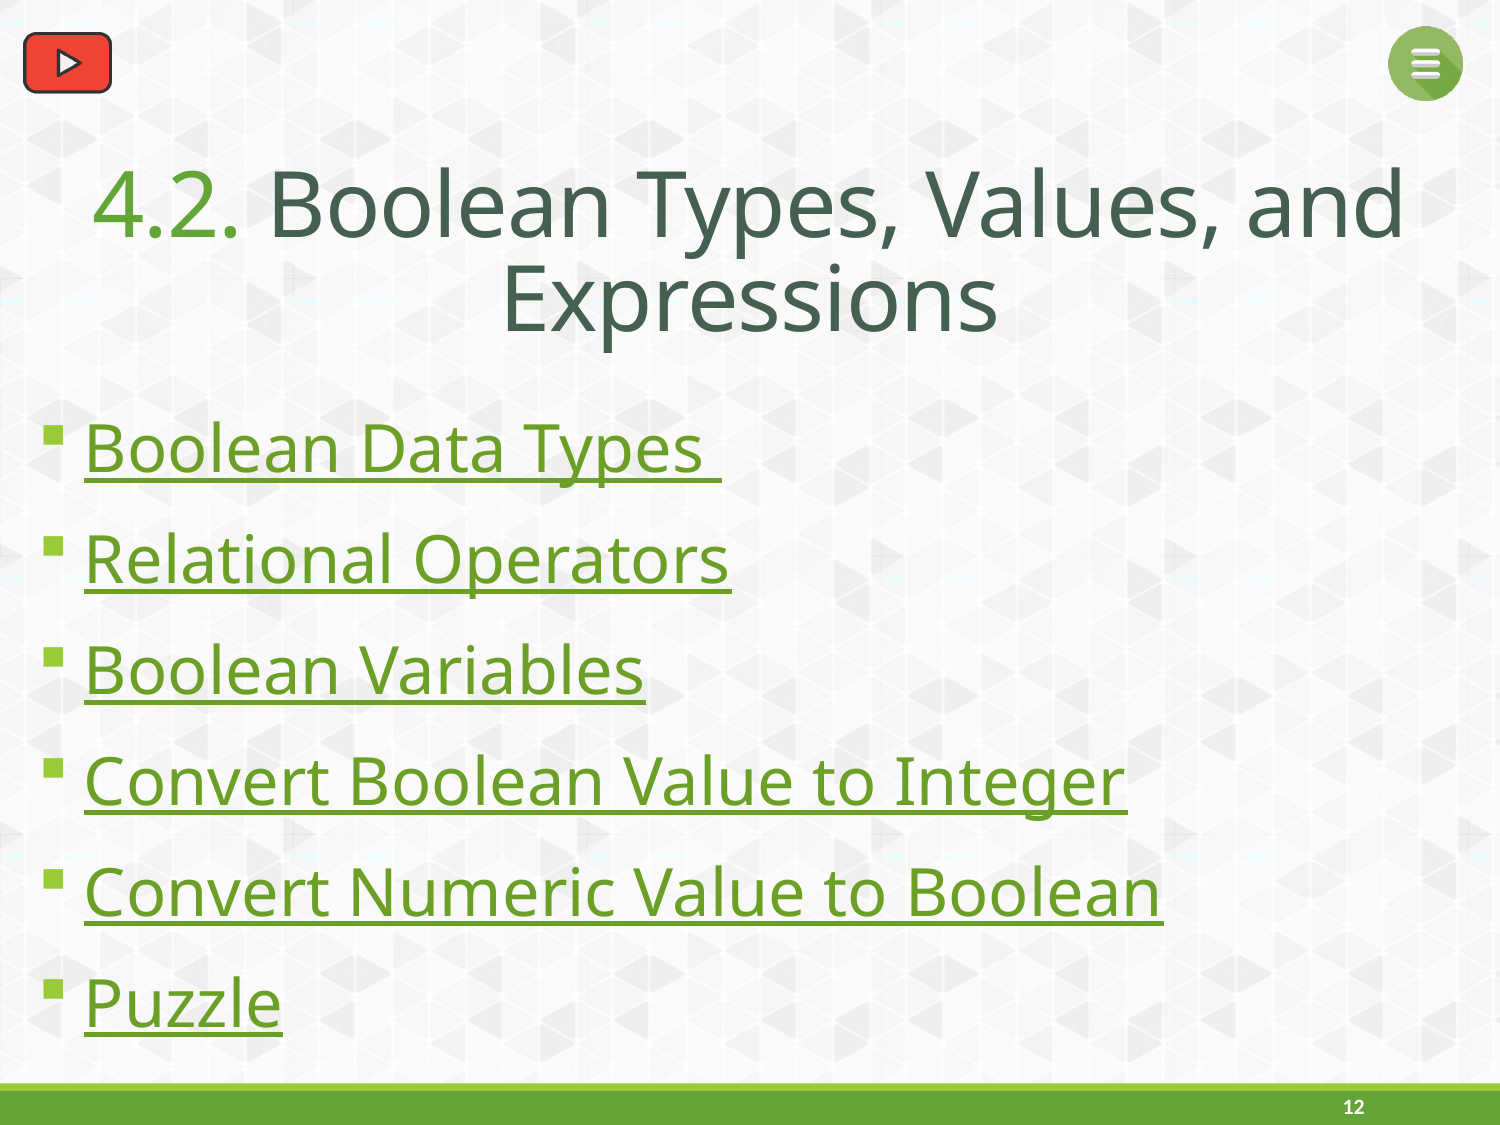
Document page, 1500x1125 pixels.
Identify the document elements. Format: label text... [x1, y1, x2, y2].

slide_number 12 [1218, 1090, 1380, 1121]
title 4.2. Boolean Types, Values, and Expressions [23, 112, 1476, 399]
list Boolean Data Types Relational Operators Boolean Variables Convert Boolean Value to Integer Convert Numeric Value to Boolean Puzzle [23, 399, 1476, 1078]
picture [0, 0, 1500, 1083]
